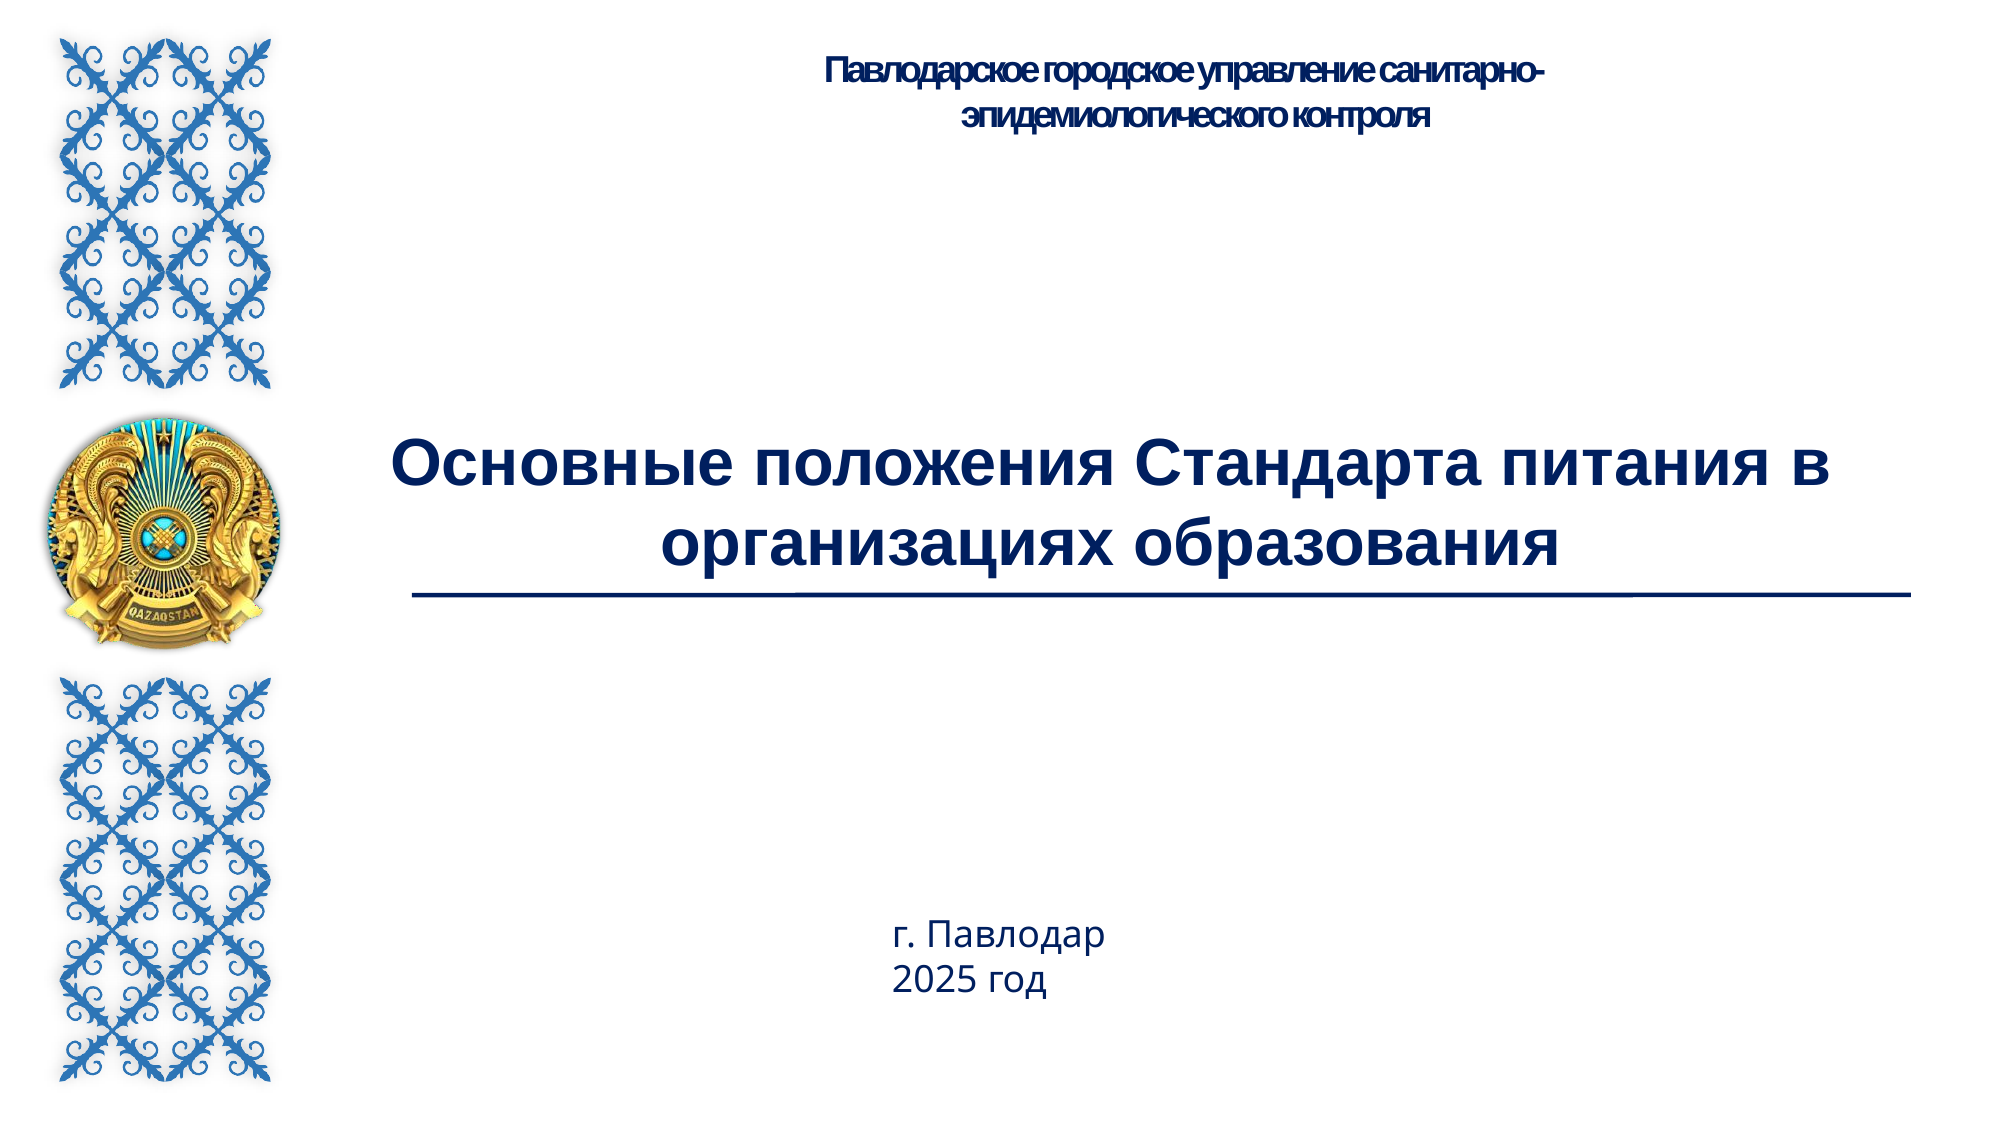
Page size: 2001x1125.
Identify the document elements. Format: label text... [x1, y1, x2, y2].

title Павлодарское городское управление санитарно-эпидемиологического контроля [753, 42, 1611, 233]
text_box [33, 419, 296, 1106]
text_box Основные положения Стандарта питания в организациях образования [388, 416, 1836, 579]
text_box г. Павлодар 2025 год [889, 817, 1933, 1001]
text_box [34, 14, 294, 413]
